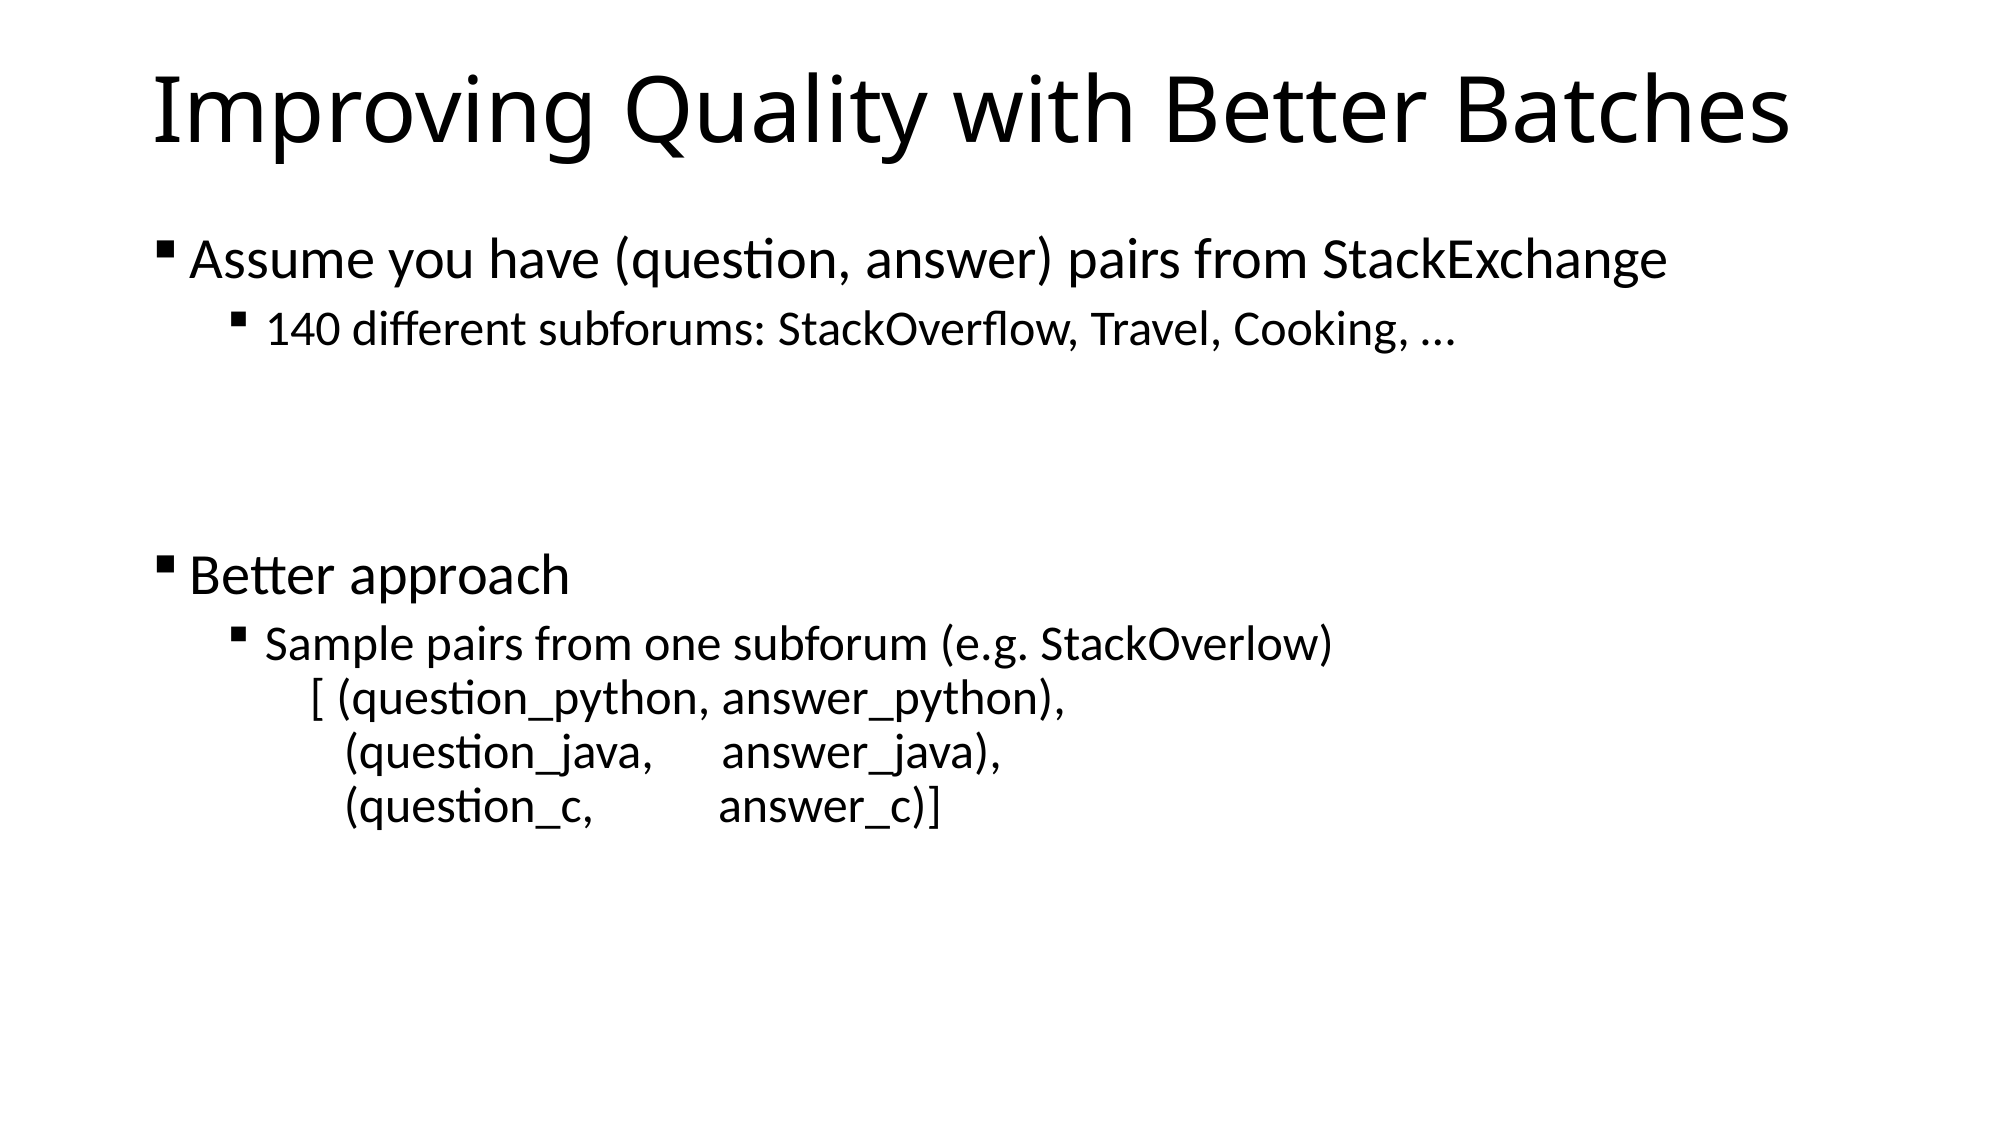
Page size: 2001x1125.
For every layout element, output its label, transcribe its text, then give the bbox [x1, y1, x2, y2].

title Improving Quality with Better Batches [137, 3, 1863, 221]
list Assume you have (question, answer) pairs from StackExchange 140 different subforums: StackOverflow, Travel, Cooking, … Better approach Sample pairs from one subforum (e.g. StackOverlow) [ (question_python, answer_python), (question_java, answer_java), (question_c, answer_c)] [137, 221, 1863, 1014]
